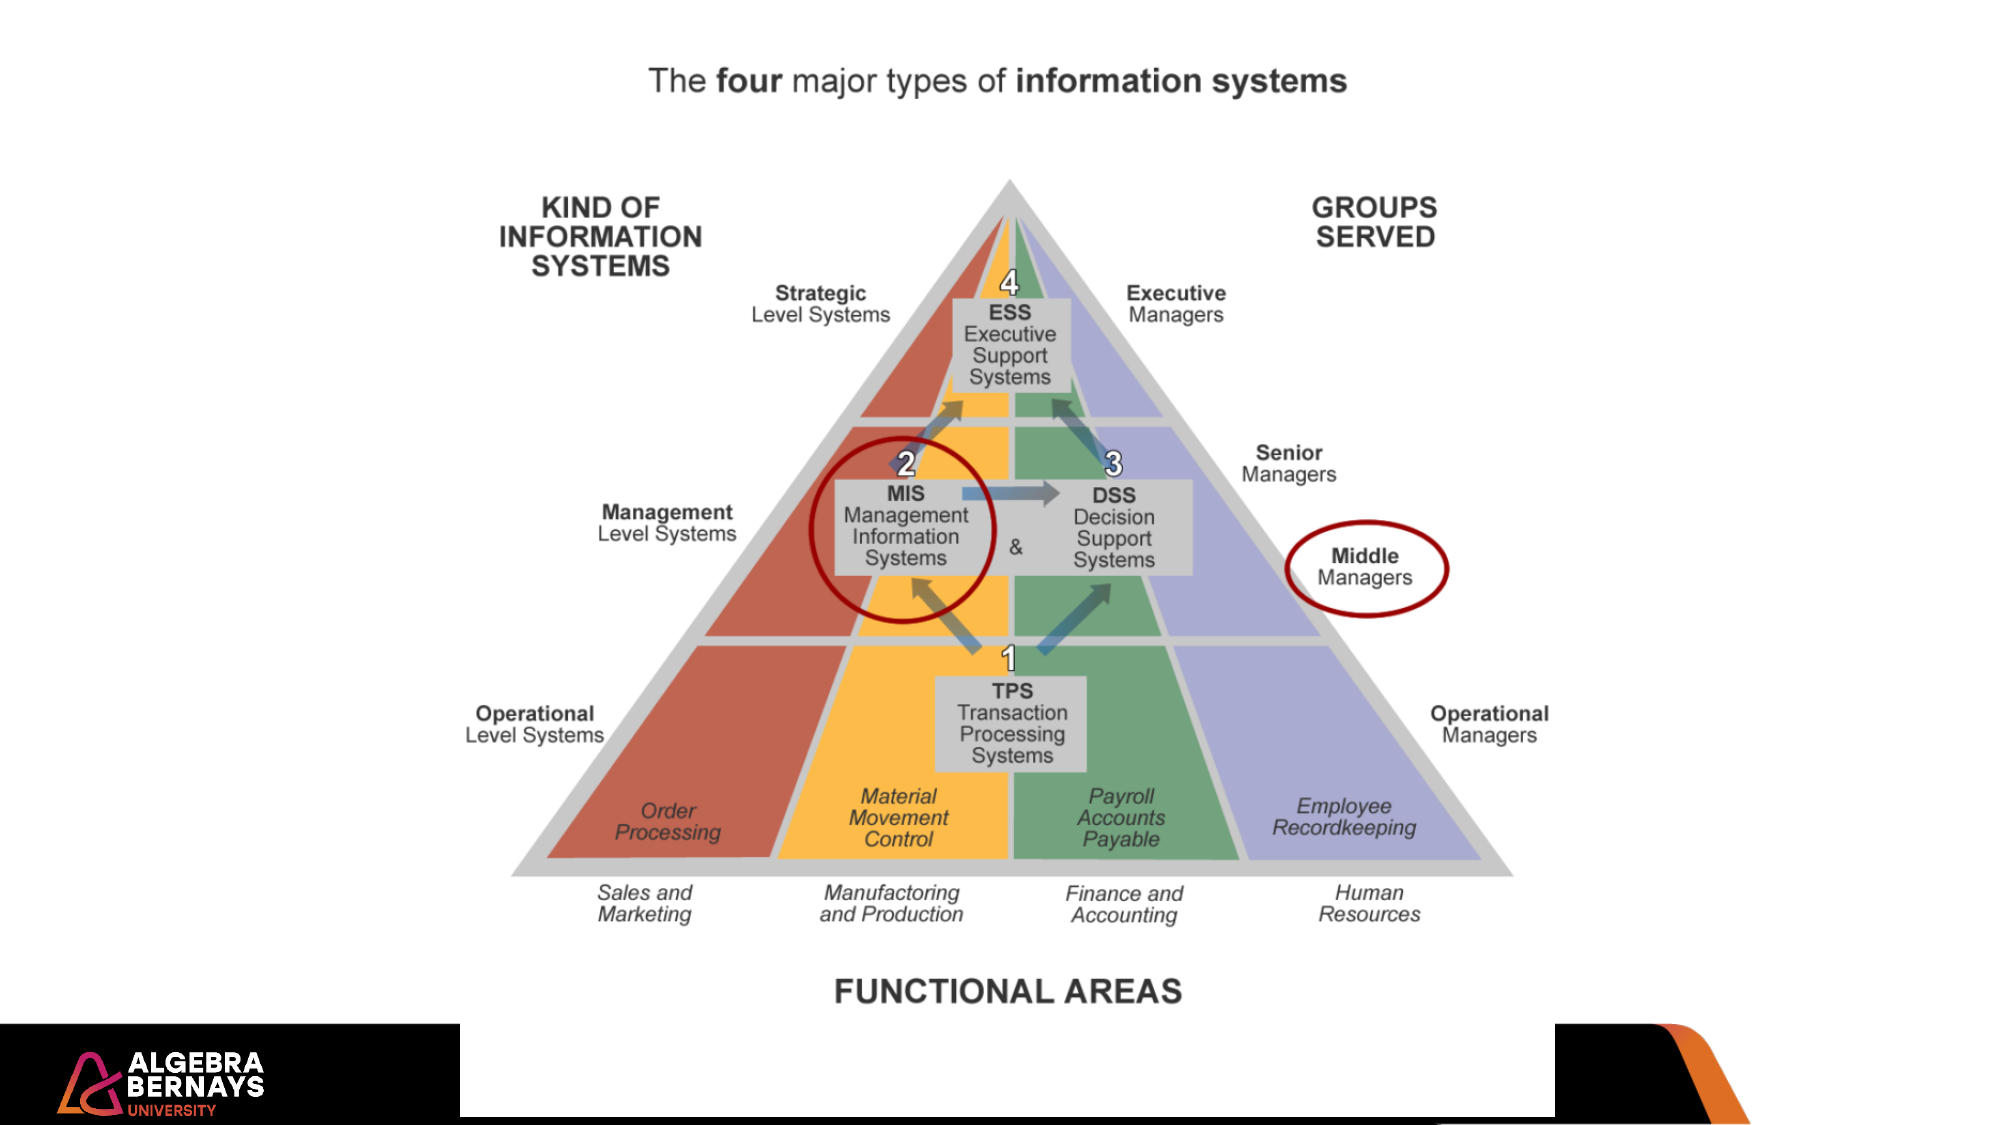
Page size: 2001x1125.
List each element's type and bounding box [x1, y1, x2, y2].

picture [0, 1023, 1958, 1125]
list [460, 22, 1555, 1117]
